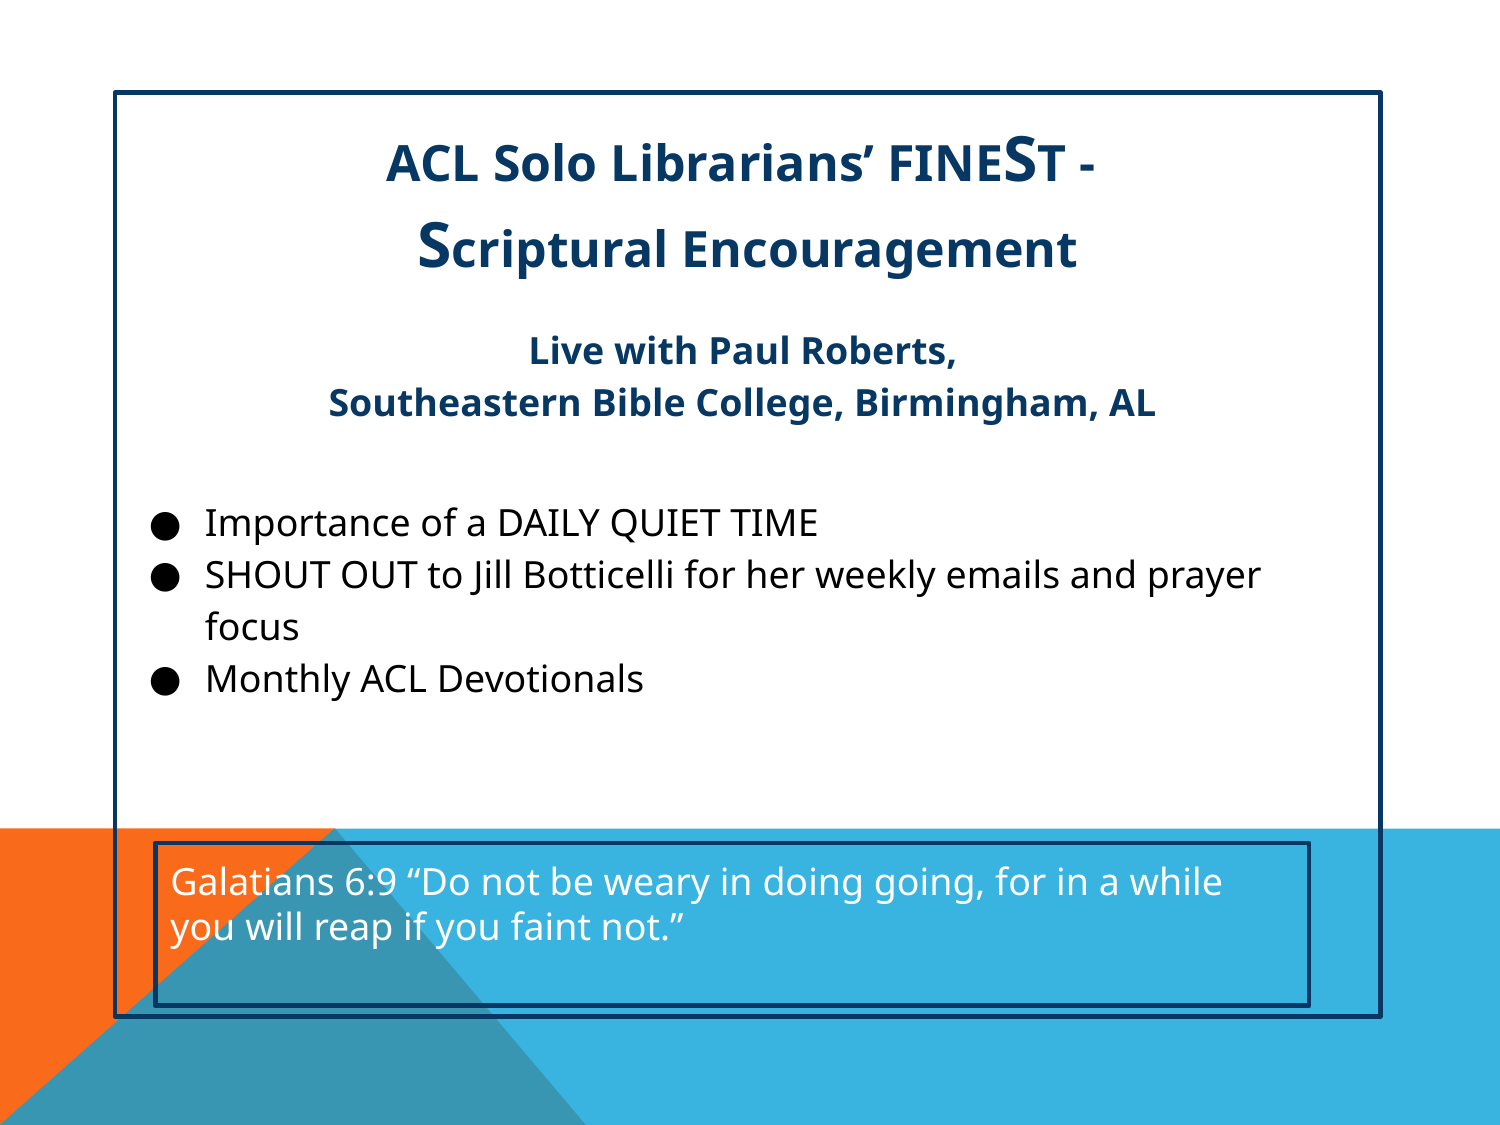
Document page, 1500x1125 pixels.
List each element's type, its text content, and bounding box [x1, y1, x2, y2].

text_box ACL Solo Librarians’ FINEST - Scriptural Encouragement Live with Paul Roberts, Southeastern Bible College, Birmingham, AL Importance of a DAILY QUIET TIME SHOUT OUT to Jill Botticelli for her weekly emails and prayer focus Monthly ACL Devotionals [115, 92, 1381, 1017]
text_box Galatians 6:9 “Do not be weary in doing going, for in a while you will reap if you faint not.” [155, 842, 1309, 1006]
